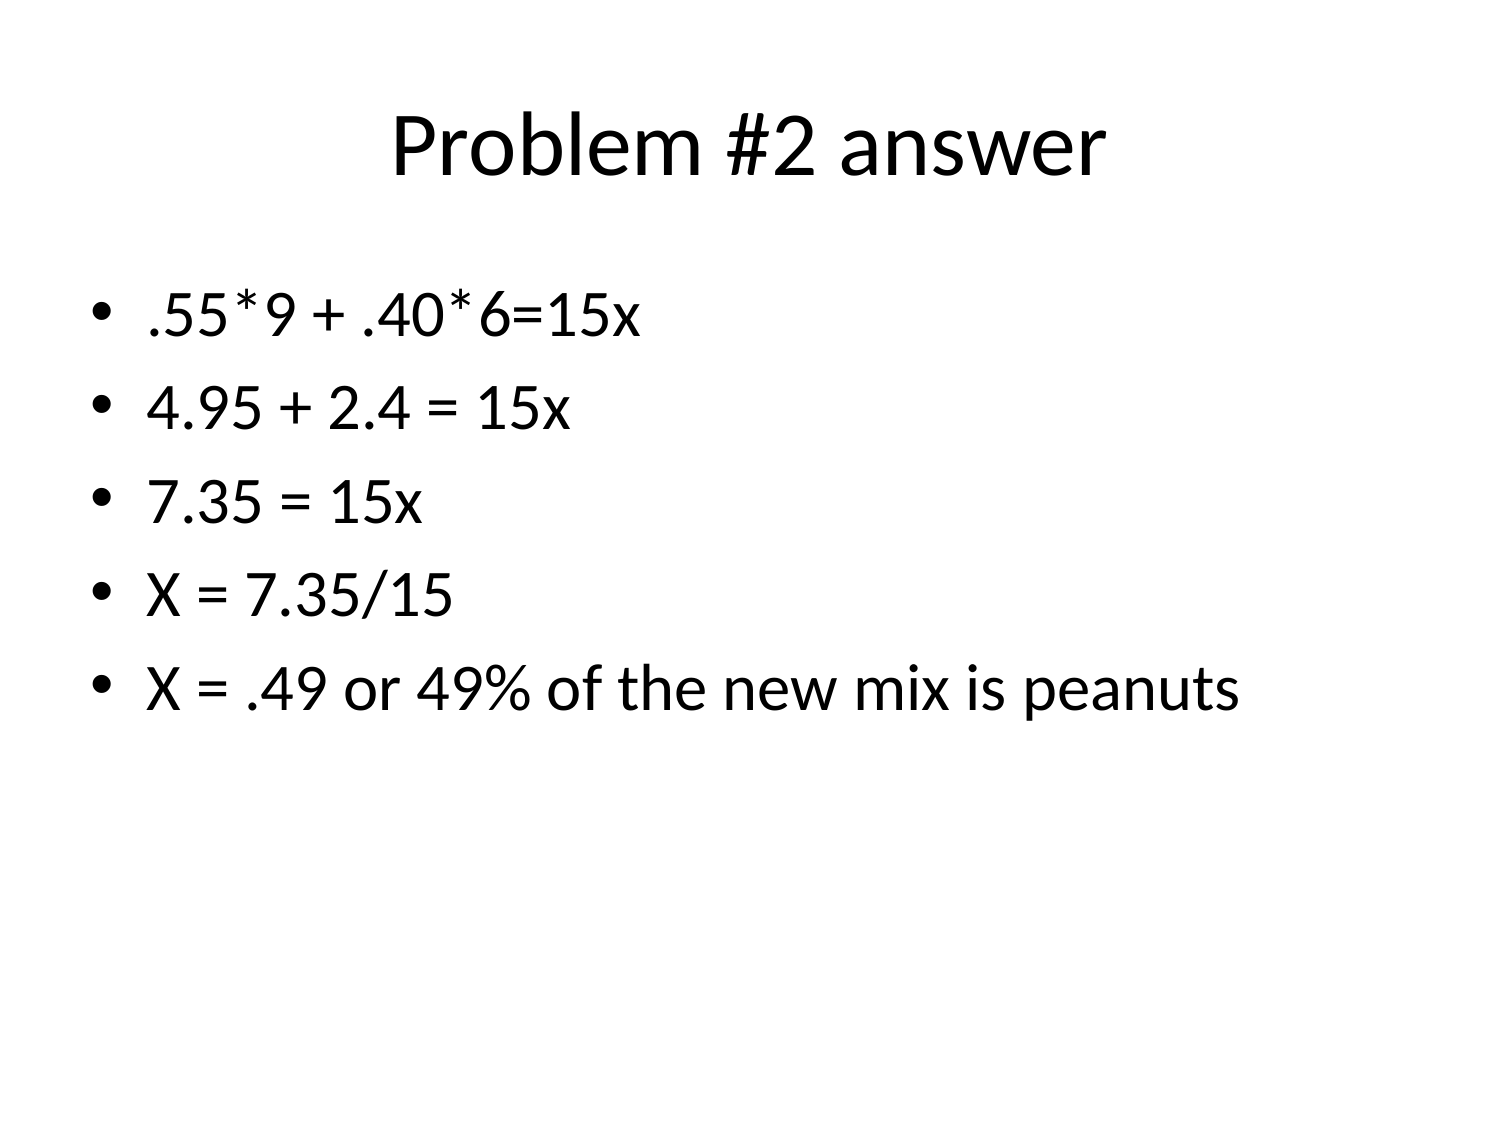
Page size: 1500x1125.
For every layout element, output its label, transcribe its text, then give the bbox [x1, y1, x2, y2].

list .55*9 + .40*6=15x 4.95 + 2.4 = 15x 7.35 = 15x X = 7.35/15 X = .49 or 49% of the new mix is peanuts [75, 262, 1425, 1005]
title Problem #2 answer [75, 45, 1425, 233]
